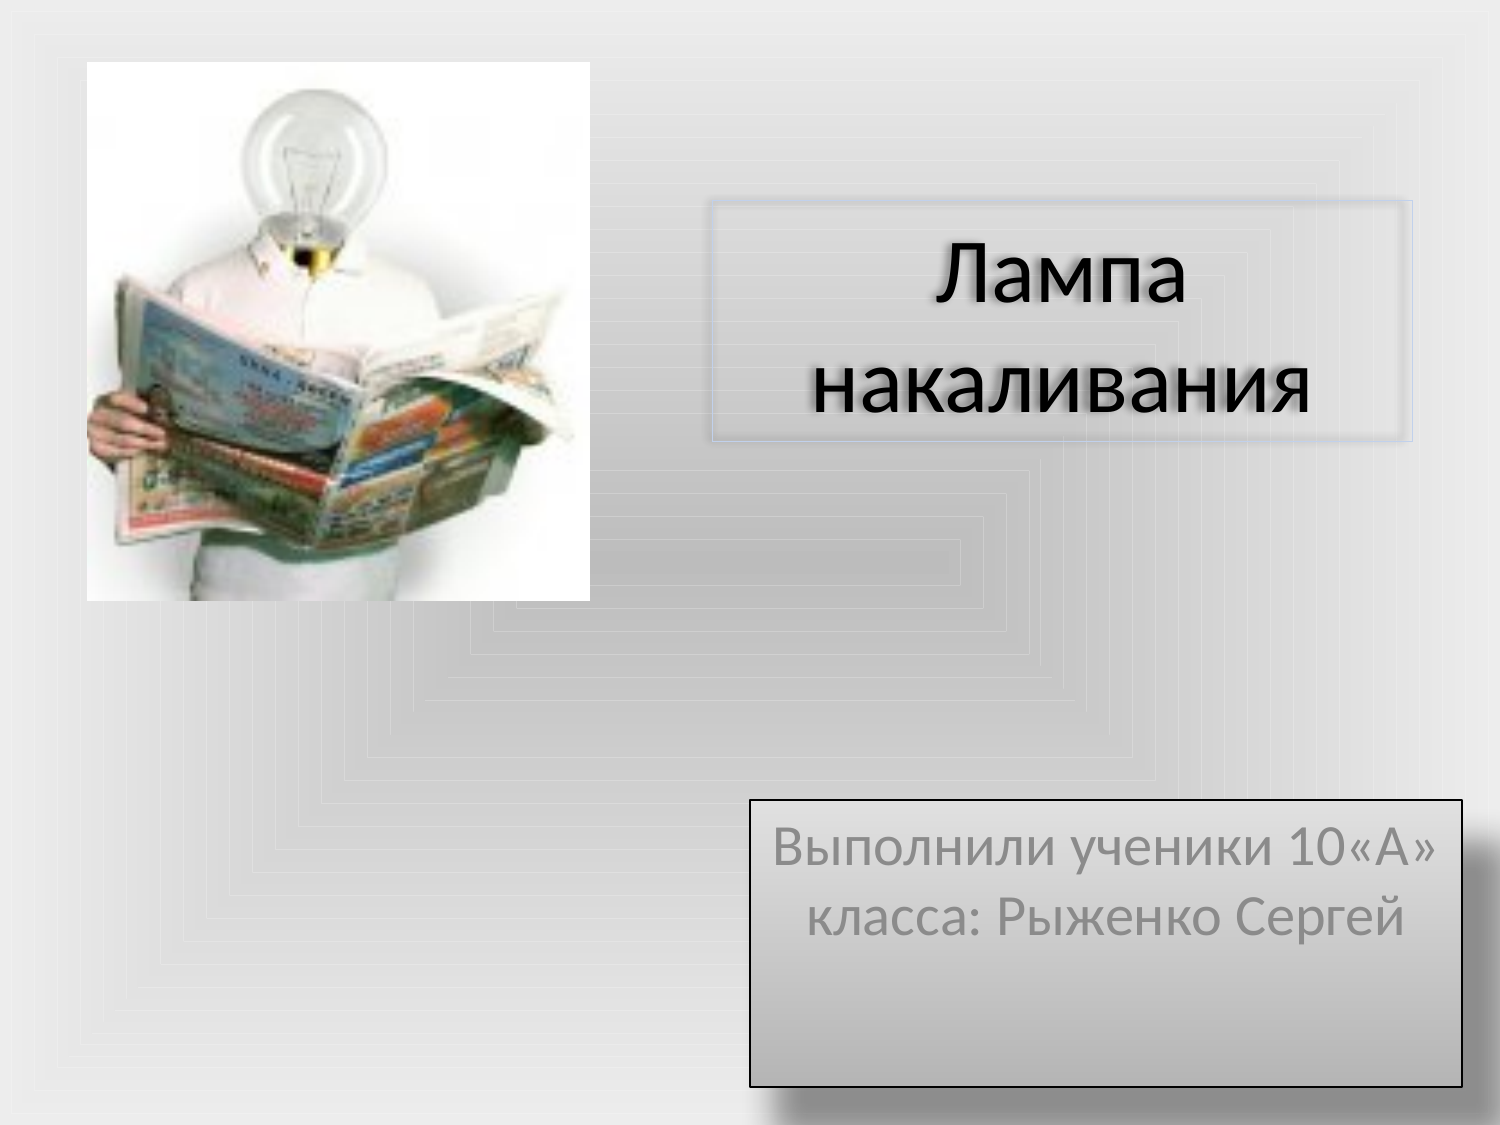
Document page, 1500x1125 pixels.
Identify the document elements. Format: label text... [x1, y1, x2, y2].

subtitle Выполнили ученики 10«А» класса: Рыженко Сергей [749, 799, 1463, 1088]
title Лампа накаливания [712, 200, 1413, 442]
picture [86, 62, 590, 601]
